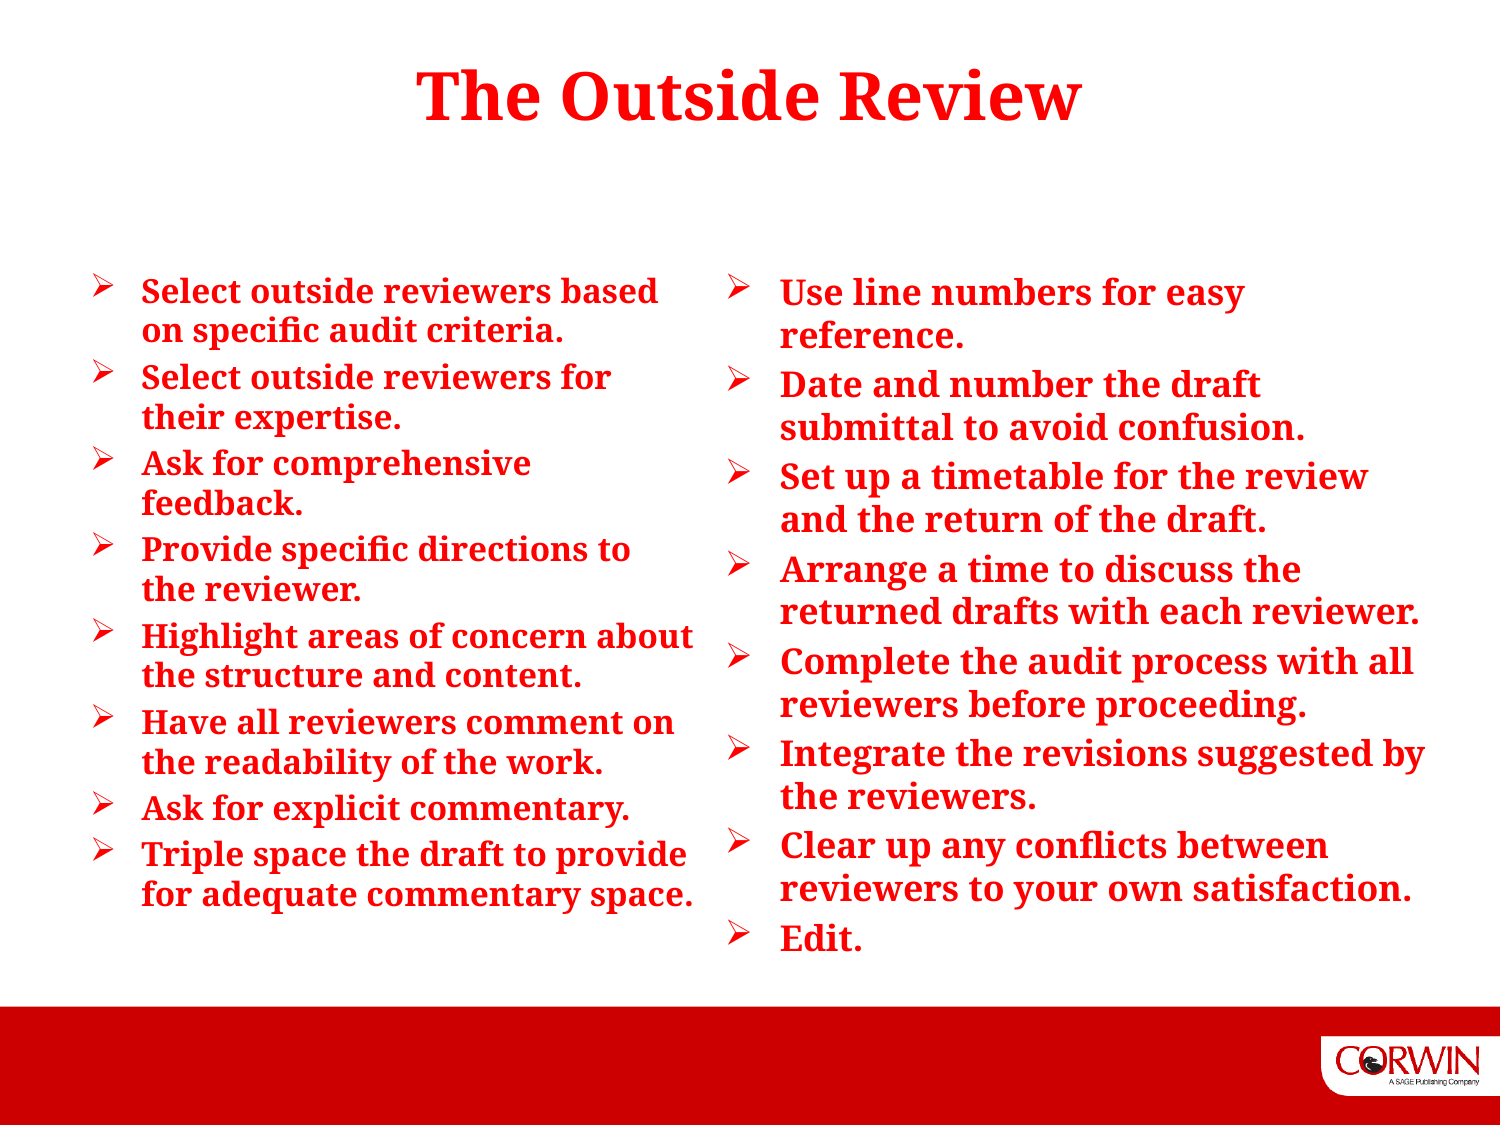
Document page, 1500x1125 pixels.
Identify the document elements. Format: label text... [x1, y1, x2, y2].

list Use line numbers for easy reference. Date and number the draft submittal to avoid confusion. Set up a timetable for the review and the return of the draft. Arrange a time to discuss the returned drafts with each reviewer. Complete the audit process with all reviewers before proceeding. Integrate the revisions suggested by the reviewers. Clear up any conflicts between reviewers to your own satisfaction. Edit. [709, 262, 1452, 978]
picture [0, 0, 1500, 1125]
title The Outside Review [75, 45, 1425, 142]
list Select outside reviewers based on specific audit criteria. Select outside reviewers for their expertise. Ask for comprehensive feedback. Provide specific directions to the reviewer. Highlight areas of concern about the structure and content. Have all reviewers comment on the readability of the work. Ask for explicit commentary. Triple space the draft to provide for adequate commentary space. [75, 262, 710, 1005]
